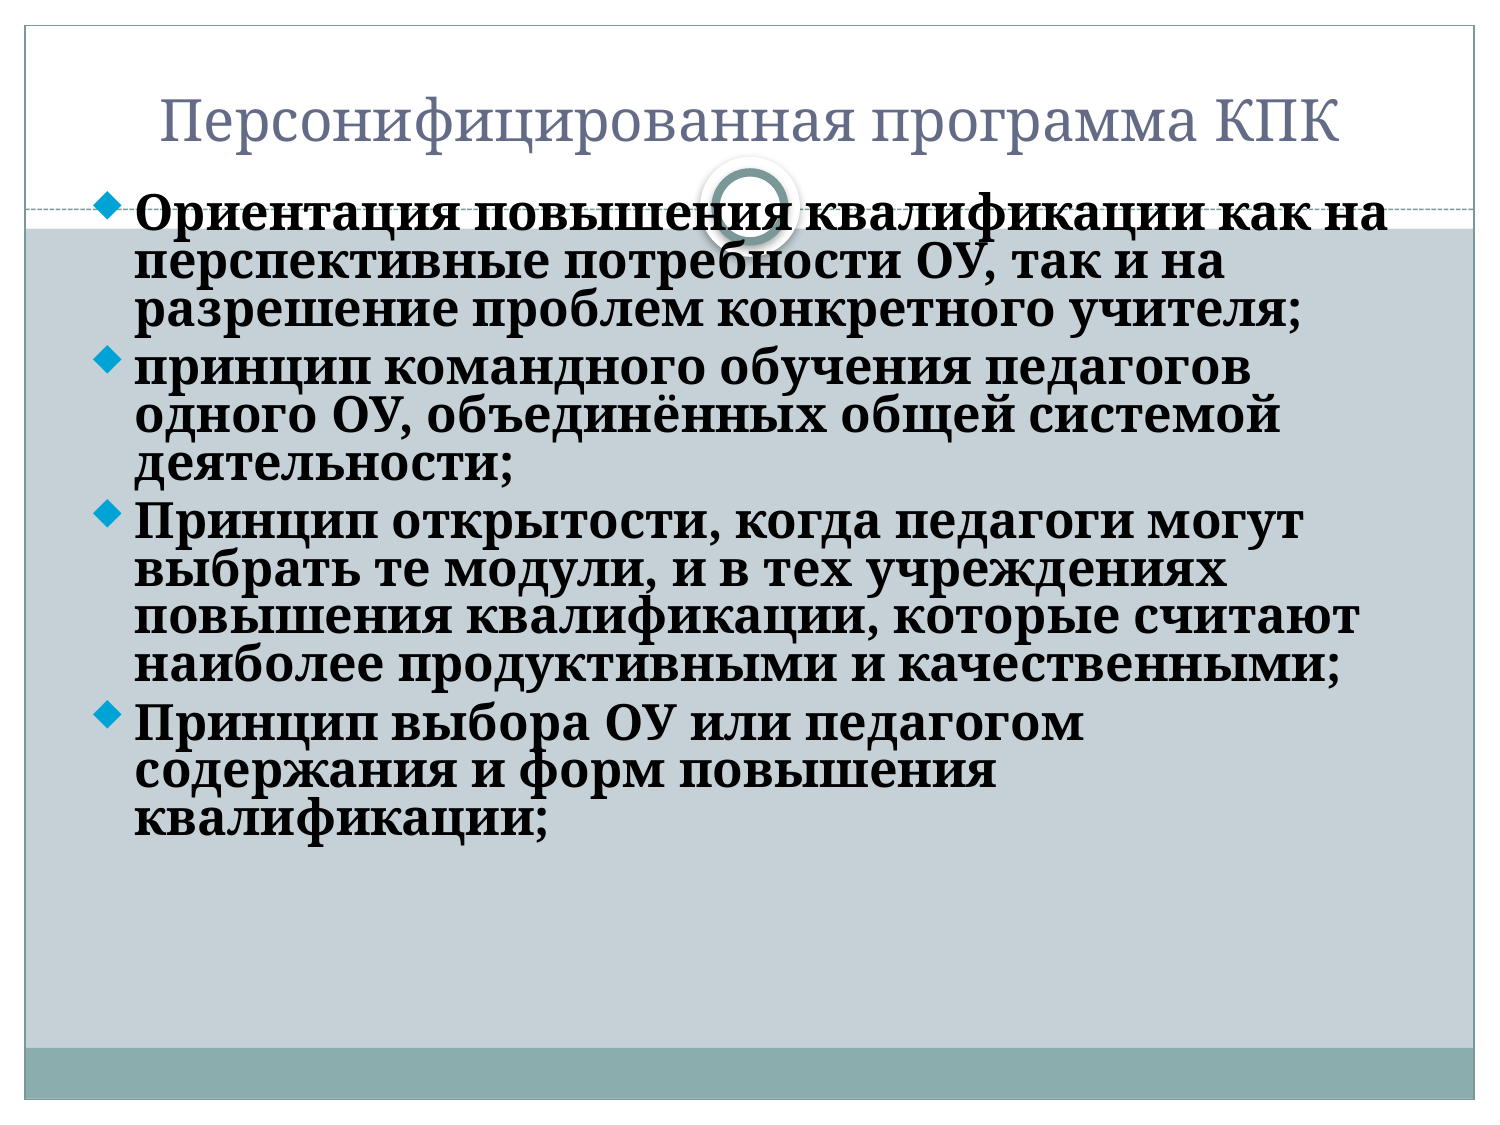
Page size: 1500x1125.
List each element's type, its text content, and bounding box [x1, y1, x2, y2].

list Ориентация повышения квалификации как на перспективные потребности ОУ, так и на разрешение проблем конкретного учителя; принцип командного обучения педагогов одного ОУ, объединённых общей системой деятельности; Принцип открытости, когда педагоги могут выбрать те модули, и в тех учреждениях повышения квалификации, которые считают наиболее продуктивными и качественными; Принцип выбора ОУ или педагогом содержания и форм повышения квалификации; [75, 184, 1425, 1006]
title Персонифицированная программа КПК [75, 45, 1425, 161]
